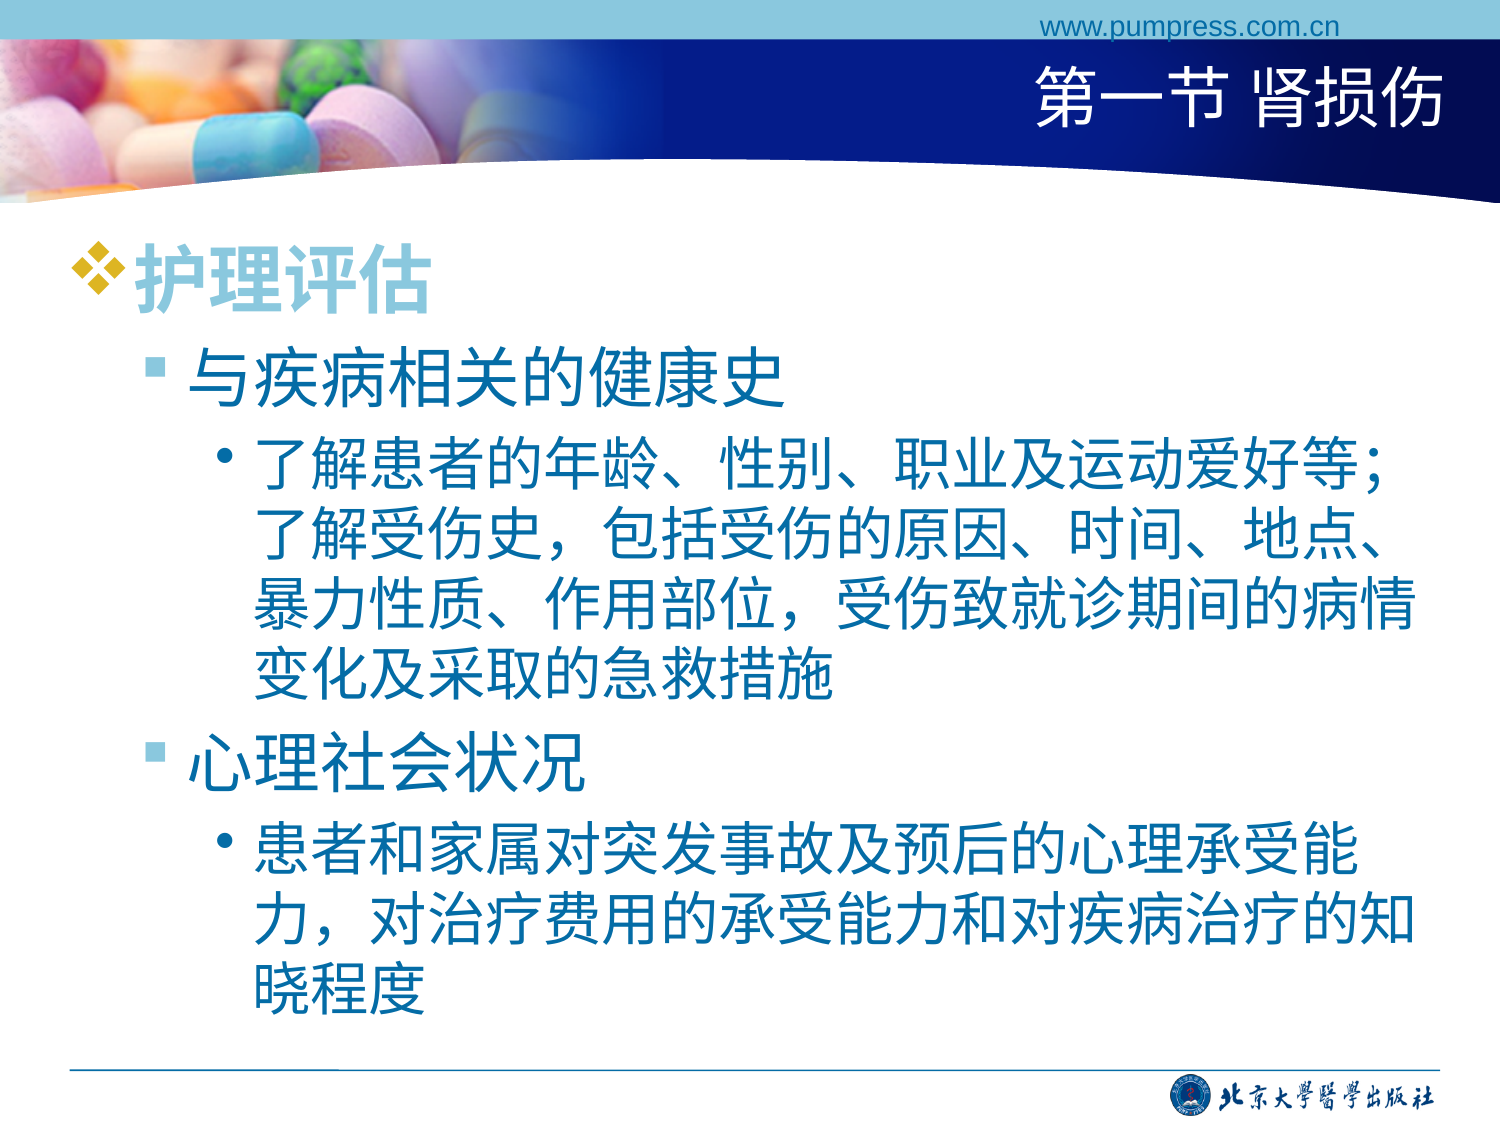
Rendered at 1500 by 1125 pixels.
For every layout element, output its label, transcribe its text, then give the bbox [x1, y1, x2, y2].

title 第一节 肾损伤 [137, 49, 1463, 143]
picture [1170, 1074, 1436, 1118]
picture [0, 40, 1500, 203]
list 护理评估 与疾病相关的健康史 了解患者的年龄、性别、职业及运动爱好等；了解受伤史，包括受伤的原因、时间、地点、暴力性质、作用部位，受伤致就诊期间的病情变化及采取的急救措施 心理社会状况 患者和家属对突发事故及预后的心理承受能力，对治疗费用的承受能力和对疾病治疗的知晓程度 [49, 224, 1463, 1026]
slide_number www.pumpress.com.cn [1025, 0, 1463, 38]
